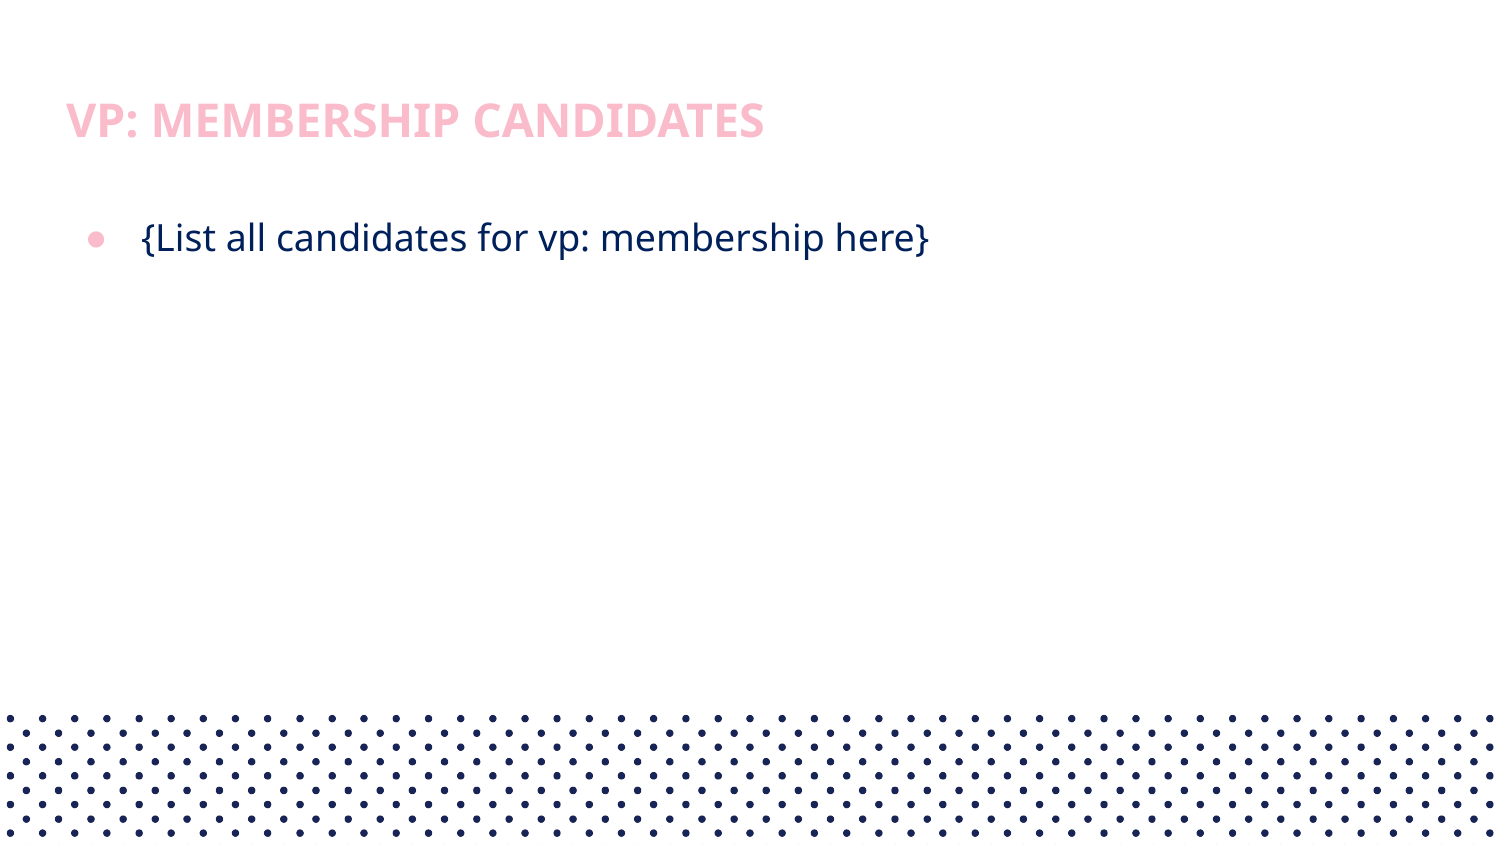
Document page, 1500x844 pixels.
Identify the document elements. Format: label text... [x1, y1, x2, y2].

picture [0, 711, 1500, 844]
list {List all candidates for vp: membership here} [51, 189, 1378, 750]
title VP: MEMBERSHIP CANDIDATES [51, 72, 1449, 167]
